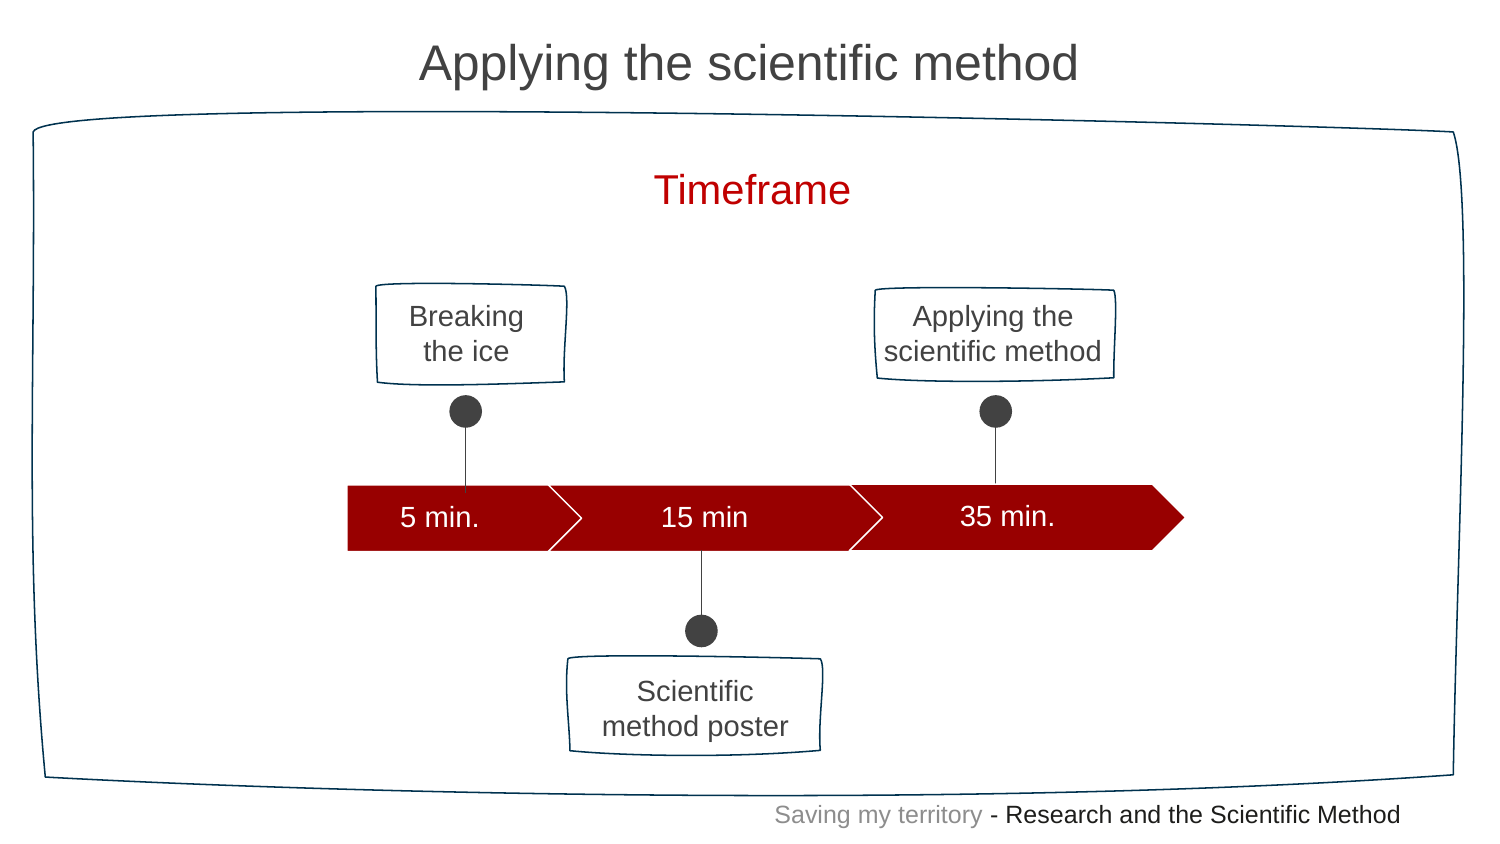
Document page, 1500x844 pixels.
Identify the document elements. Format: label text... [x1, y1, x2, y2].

text_box [516, 484, 580, 552]
text_box [32, 111, 1464, 790]
text_box [685, 615, 718, 648]
text_box Timeframe [88, 147, 1417, 234]
text_box 35 min. [899, 476, 1116, 554]
text_box [813, 484, 882, 552]
list Applying the scientific method [839, 282, 1126, 387]
text_box [817, 658, 823, 751]
text_box [979, 395, 1013, 428]
text_box [849, 484, 899, 551]
text_box Saving my territory - Research and the Scientific Method [88, 790, 1417, 844]
list 5 min. [364, 476, 516, 554]
text_box [1116, 484, 1186, 551]
list Breaking the ice [374, 282, 559, 387]
text_box [548, 484, 596, 552]
text_box [346, 484, 364, 552]
text_box [449, 395, 483, 428]
text_box Applying the scientific method [0, 20, 1499, 106]
text_box [559, 285, 567, 383]
list 15 min [596, 476, 813, 554]
text_box Scientific method poster [553, 656, 817, 762]
